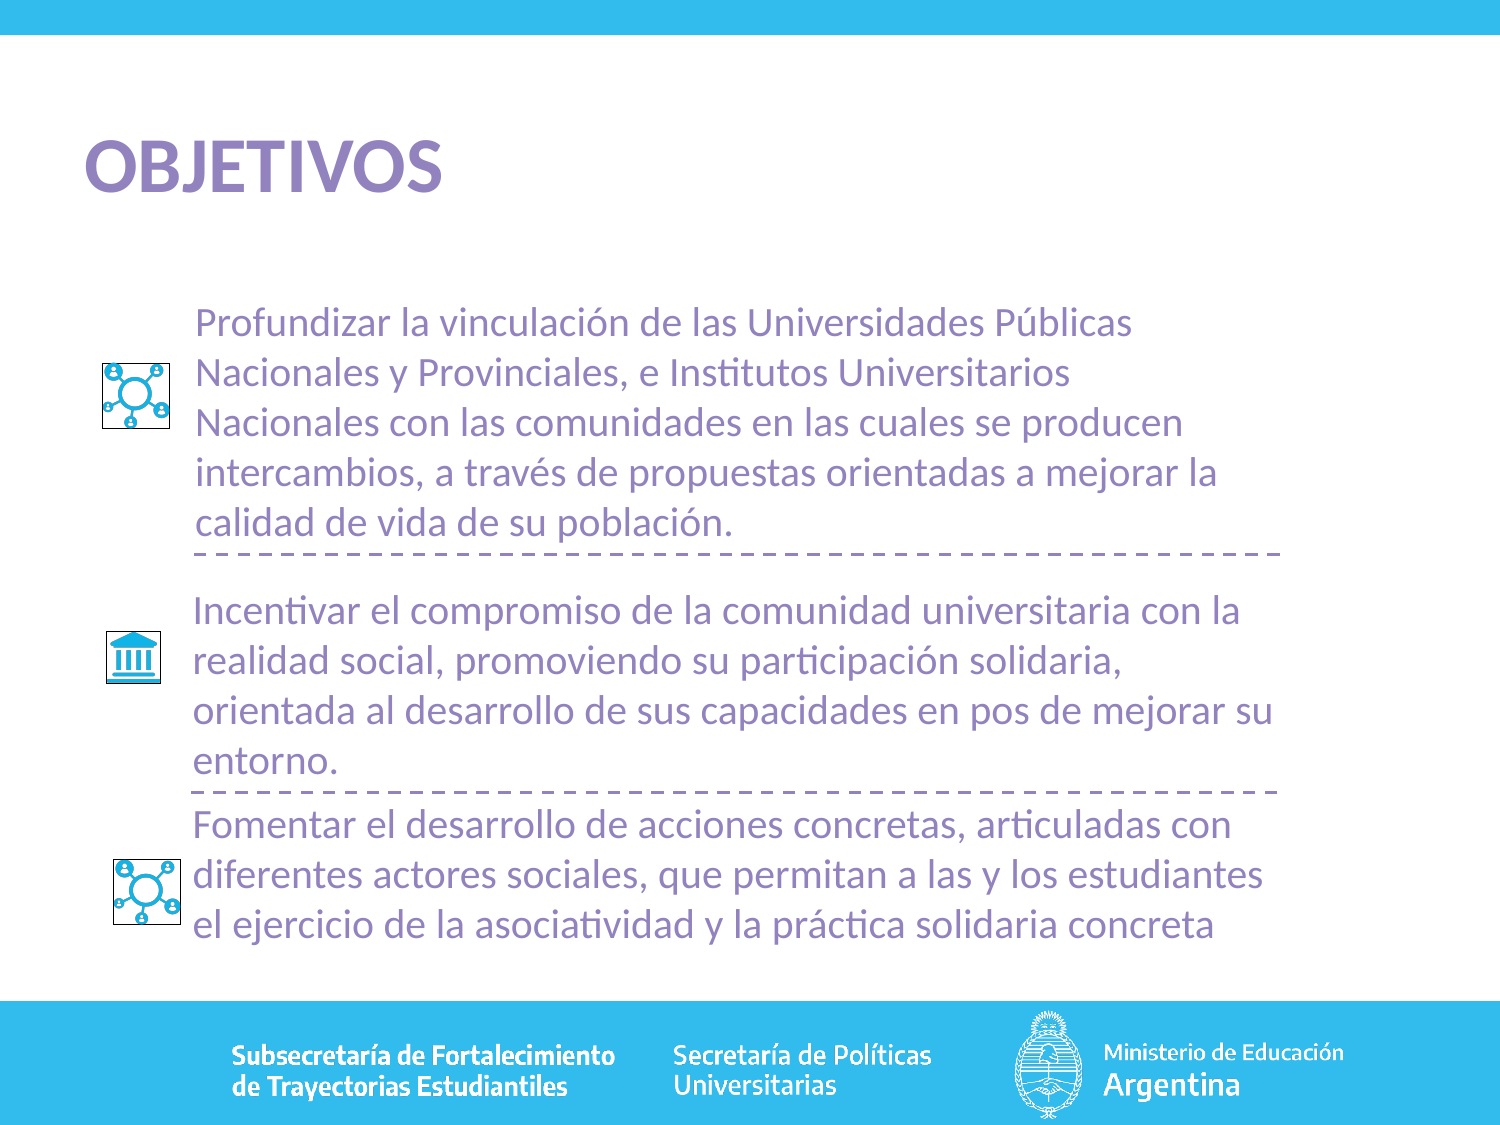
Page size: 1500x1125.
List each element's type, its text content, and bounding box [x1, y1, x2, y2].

text_box Profundizar la vinculación de las Universidades Públicas Nacionales y Provinciales, e Institutos Universitarios Nacionales con las comunidades en las cuales se producen intercambios, a través de propuestas orientadas a mejorar la calidad de vida de su población. [180, 286, 1247, 552]
text_box OBJETIVOS [69, 105, 1399, 216]
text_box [102, 362, 170, 430]
text_box Incentivar el compromiso de la comunidad universitaria con la realidad social, promoviendo su participación solidaria, orientada al desarrollo de sus capacidades en pos de mejorar su entorno. [177, 575, 1296, 789]
text_box Fomentar el desarrollo de acciones concretas, articuladas con diferentes actores sociales, que permitan a las y los estudiantes el ejercicio de la asociatividad y la práctica solidaria concreta [177, 789, 1296, 955]
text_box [105, 631, 161, 684]
text_box [0, 0, 1500, 36]
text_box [113, 858, 181, 926]
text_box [0, 1001, 1500, 1125]
